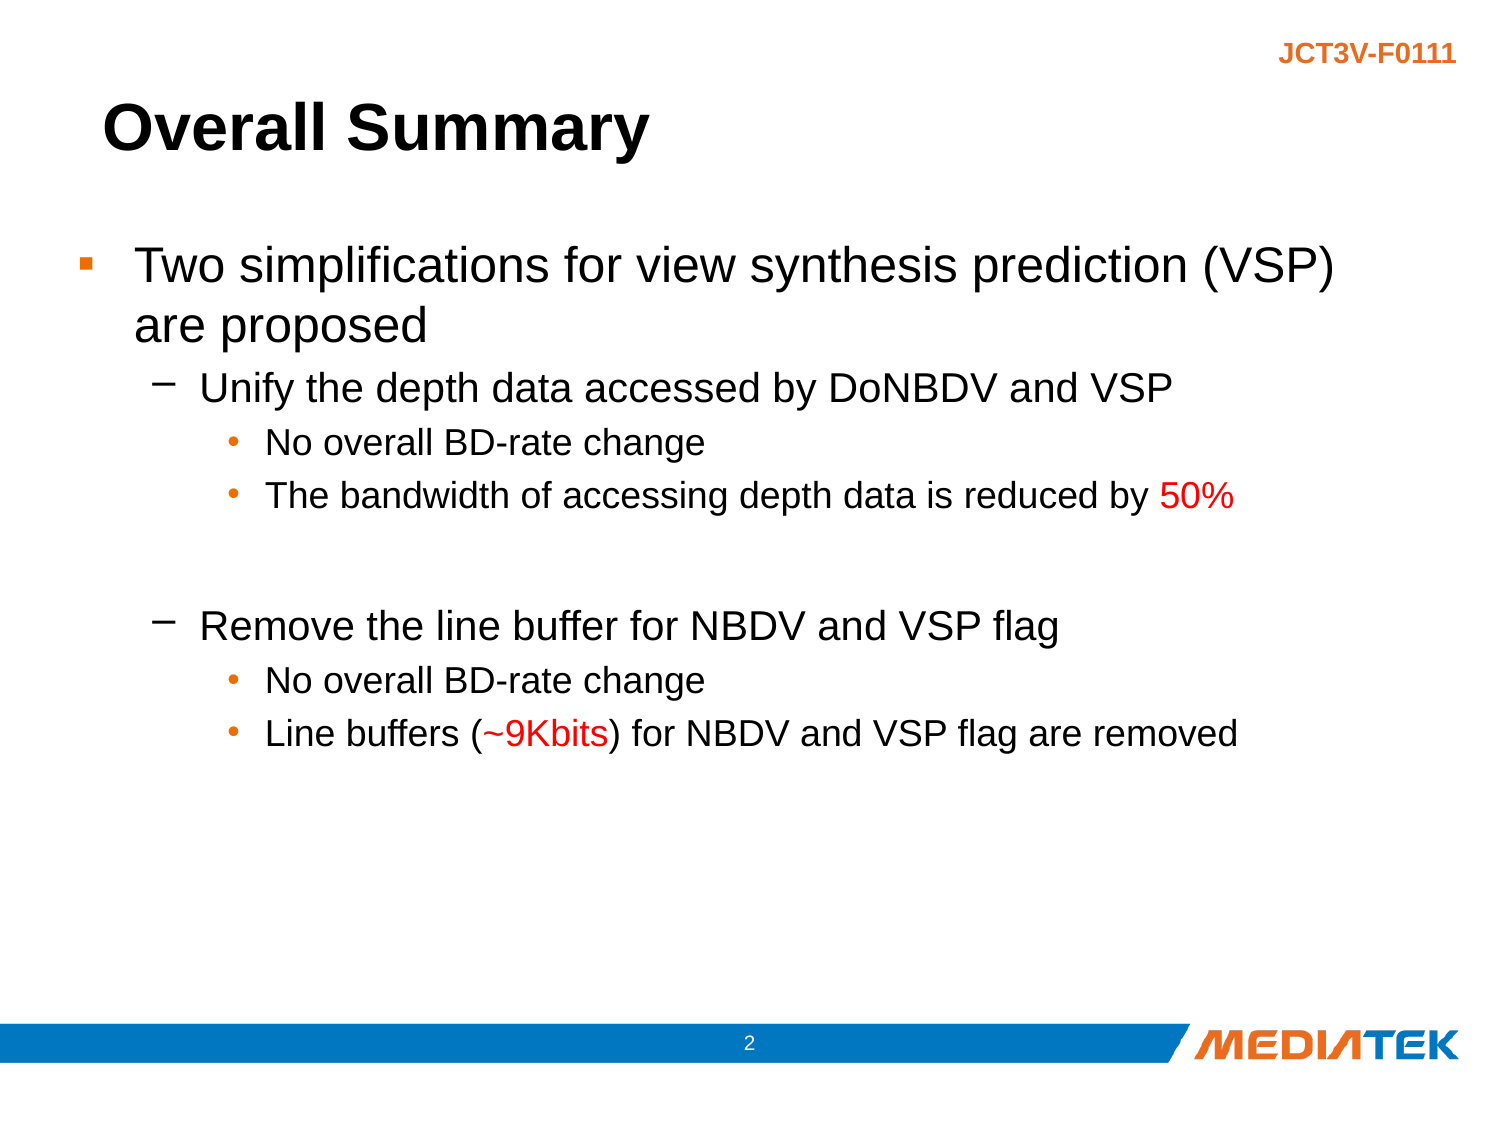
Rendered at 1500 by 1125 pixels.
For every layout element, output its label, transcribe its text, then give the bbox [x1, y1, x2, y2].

slide_number 1 [711, 1022, 789, 1090]
title Overall Summary [87, 46, 1410, 201]
picture [0, 1023, 711, 1063]
list Two simplifications for view synthesis prediction (VSP) are proposed Unify the depth data accessed by DoNBDV and VSP No overall BD-rate change The bandwidth of accessing depth data is reduced by 50% Remove the line buffer for NBDV and VSP flag No overall BD-rate change Line buffers (~9Kbits) for NBDV and VSP flag are removed [62, 224, 1424, 1051]
picture [789, 1023, 1459, 1063]
